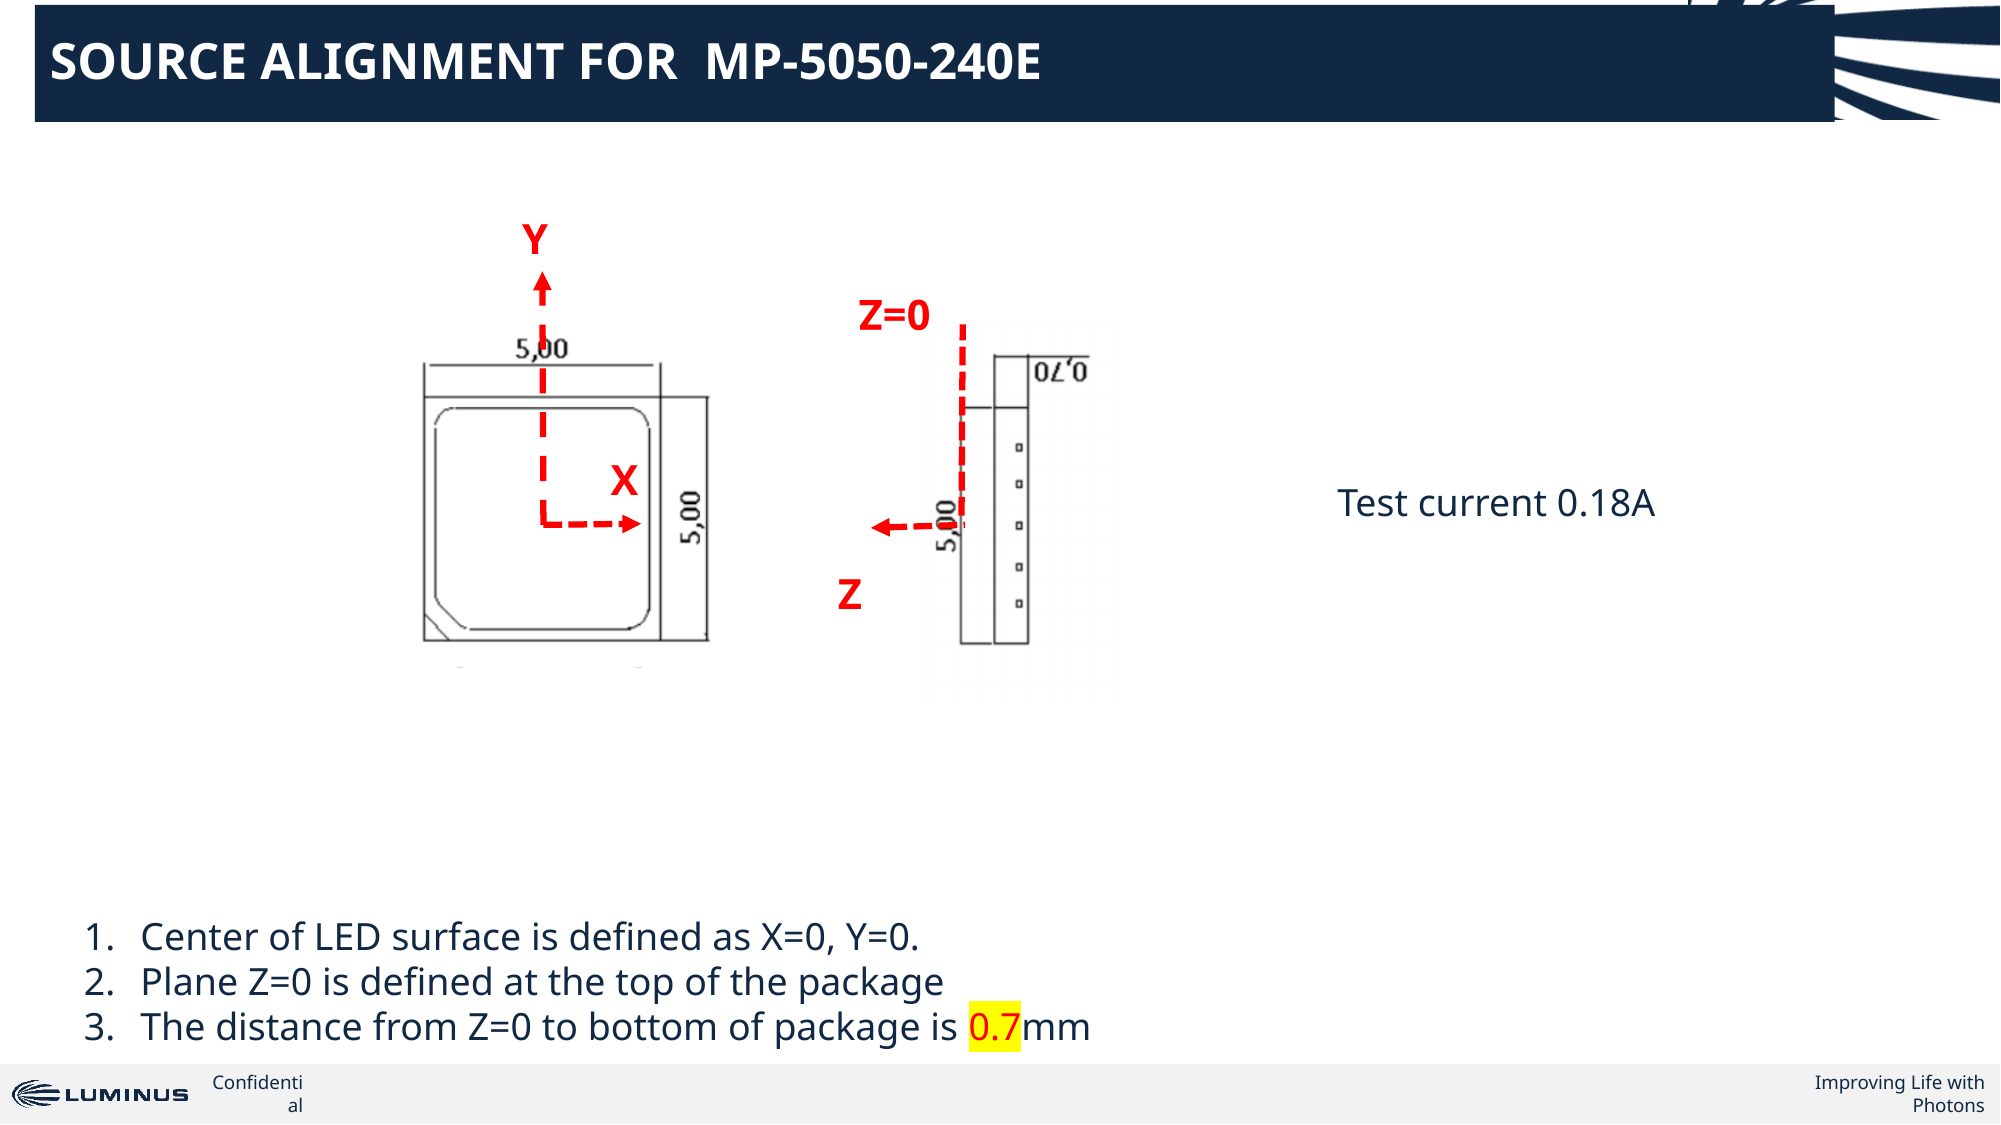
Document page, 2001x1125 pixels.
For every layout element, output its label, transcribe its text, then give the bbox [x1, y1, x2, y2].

text_box 0=Z [835, 285, 967, 350]
text_box Z [823, 560, 892, 626]
title Source Alignment for MP-5050-240E [34, 4, 1835, 122]
picture [350, 333, 770, 668]
text_box Test current 0.18A [1322, 471, 1671, 532]
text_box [870, 524, 966, 528]
text_box Y [507, 205, 579, 271]
picture [827, 319, 1220, 710]
picture [1687, 0, 2000, 120]
text_box Center of LED surface is defined as X=0, Y=0. Plane Z=0 is defined at the top of the package The distance from Z=0 to bottom of package is 0.7mm [69, 905, 1511, 1056]
picture [12, 1080, 188, 1108]
